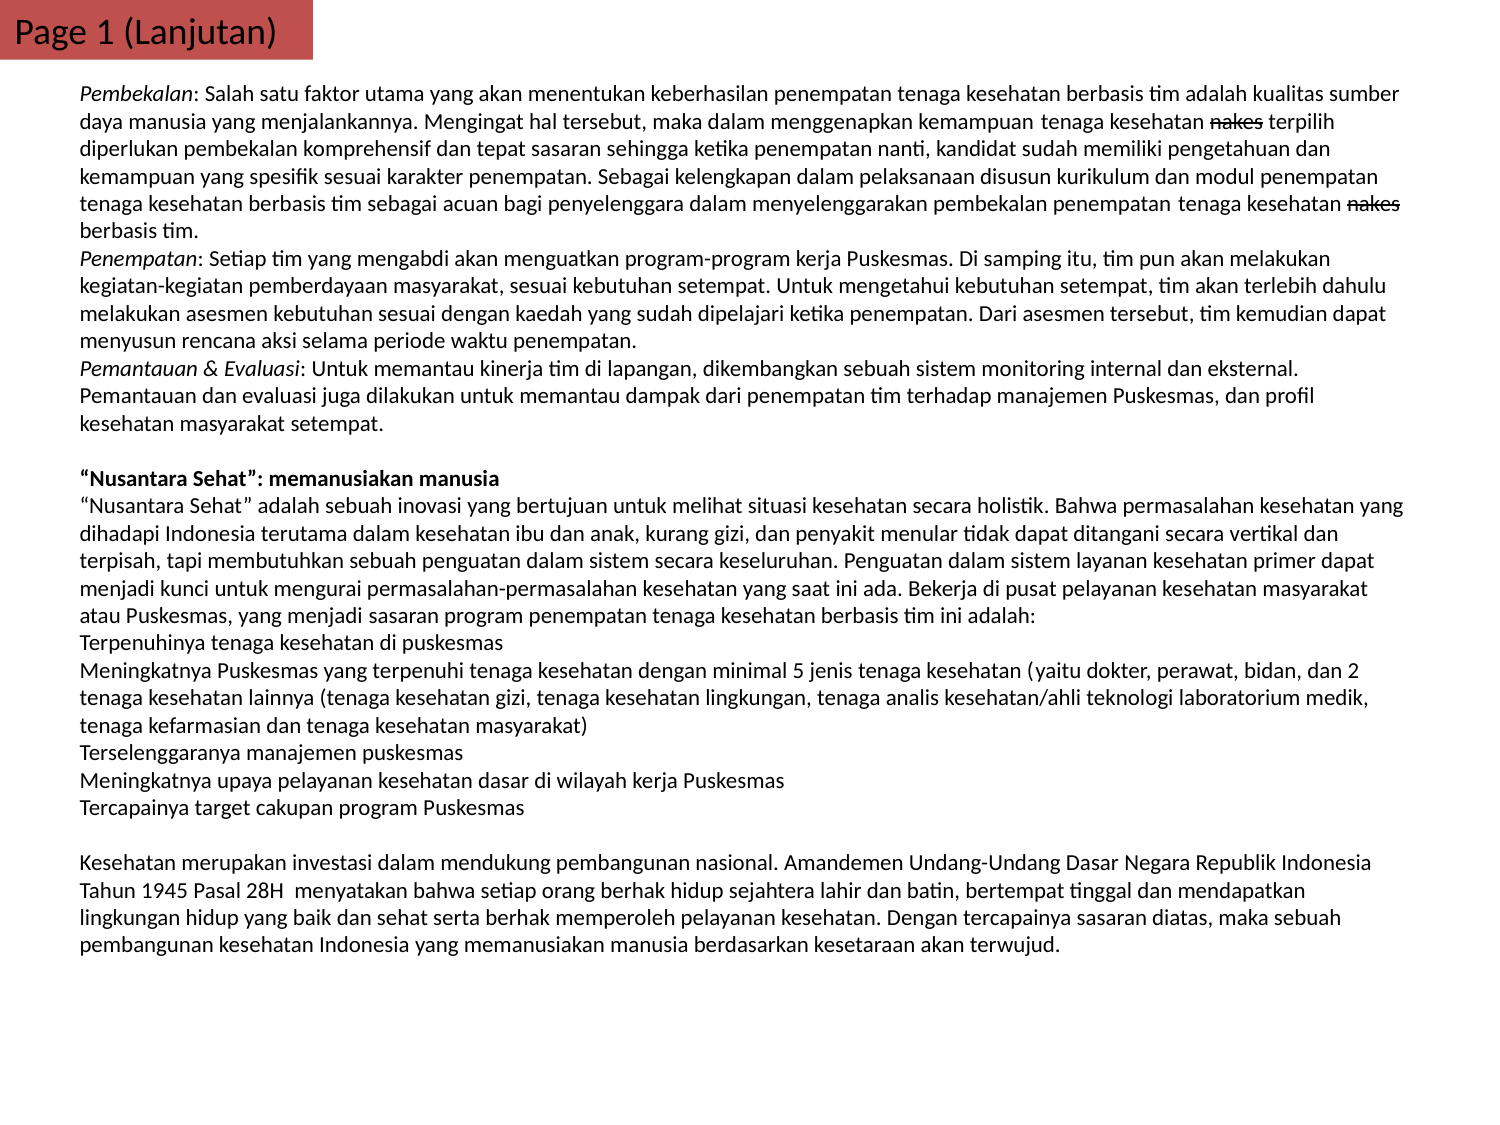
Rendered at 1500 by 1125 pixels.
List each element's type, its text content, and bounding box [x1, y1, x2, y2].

text_box Pembekalan: Salah satu faktor utama yang akan menentukan keberhasilan penempatan tenaga kesehatan berbasis tim adalah kualitas sumber daya manusia yang menjalankannya. Mengingat hal tersebut, maka dalam menggenapkan kemampuan tenaga kesehatan nakes terpilih diperlukan pembekalan komprehensif dan tepat sasaran sehingga ketika penempatan nanti, kandidat sudah memiliki pengetahuan dan kemampuan yang spesifik sesuai karakter penempatan. Sebagai kelengkapan dalam pelaksanaan disusun kurikulum dan modul penempatan tenaga kesehatan berbasis tim sebagai acuan bagi penyelenggara dalam menyelenggarakan pembekalan penempatan tenaga kesehatan nakes berbasis tim. Penempatan: Setiap tim yang mengabdi akan menguatkan program-program kerja Puskesmas. Di samping itu, tim pun akan melakukan kegiatan-kegiatan pemberdayaan masyarakat, sesuai kebutuhan setempat. Untuk mengetahui kebutuhan setempat, tim akan terlebih dahulu melakukan asesmen kebutuhan sesuai dengan kaedah yang sudah dipelajari ketika penempatan. Dari asesmen tersebut, tim kemudian dapat menyusun rencana aksi selama periode waktu penempatan. Pemantauan & Evaluasi: Untuk memantau kinerja tim di lapangan, dikembangkan sebuah sistem monitoring internal dan eksternal. Pemantauan dan evaluasi juga dilakukan untuk memantau dampak dari penempatan tim terhadap manajemen Puskesmas, dan profil kesehatan masyarakat setempat. “Nusantara Sehat”: memanusiakan manusia “Nusantara Sehat” adalah sebuah inovasi yang bertujuan untuk melihat situasi kesehatan secara holistik. Bahwa permasalahan kesehatan yang dihadapi Indonesia terutama dalam kesehatan ibu dan anak, kurang gizi, dan penyakit menular tidak dapat ditangani secara vertikal dan terpisah, tapi membutuhkan sebuah penguatan dalam sistem secara keseluruhan. Penguatan dalam sistem layanan kesehatan primer dapat menjadi kunci untuk mengurai permasalahan-permasalahan kesehatan yang saat ini ada. Bekerja di pusat pelayanan kesehatan masyarakat atau Puskesmas, yang menjadi sasaran program penempatan tenaga kesehatan berbasis tim ini adalah: Terpenuhinya tenaga kesehatan di puskesmas Meningkatnya Puskesmas yang terpenuhi tenaga kesehatan dengan minimal 5 jenis tenaga kesehatan (yaitu dokter, perawat, bidan, dan 2 tenaga kesehatan lainnya (tenaga kesehatan gizi, tenaga kesehatan lingkungan, tenaga analis kesehatan/ahli teknologi laboratorium medik, tenaga kefarmasian dan tenaga kesehatan masyarakat) Terselenggaranya manajemen puskesmas Meningkatnya upaya pelayanan kesehatan dasar di wilayah kerja Puskesmas Tercapainya target cakupan program Puskesmas Kesehatan merupakan investasi dalam mendukung pembangunan nasional. Amandemen Undang-Undang Dasar Negara Republik Indonesia Tahun 1945 Pasal 28H menyatakan bahwa setiap orang berhak hidup sejahtera lahir dan batin, bertempat tinggal dan mendapatkan lingkungan hidup yang baik dan sehat serta berhak memperoleh pelayanan kesehatan. Dengan tercapainya sasaran diatas, maka sebuah pembangunan kesehatan Indonesia yang memanusiakan manusia berdasarkan kesetaraan akan terwujud. [64, 71, 1424, 993]
text_box Page 1 (Lanjutan) [0, 0, 313, 60]
